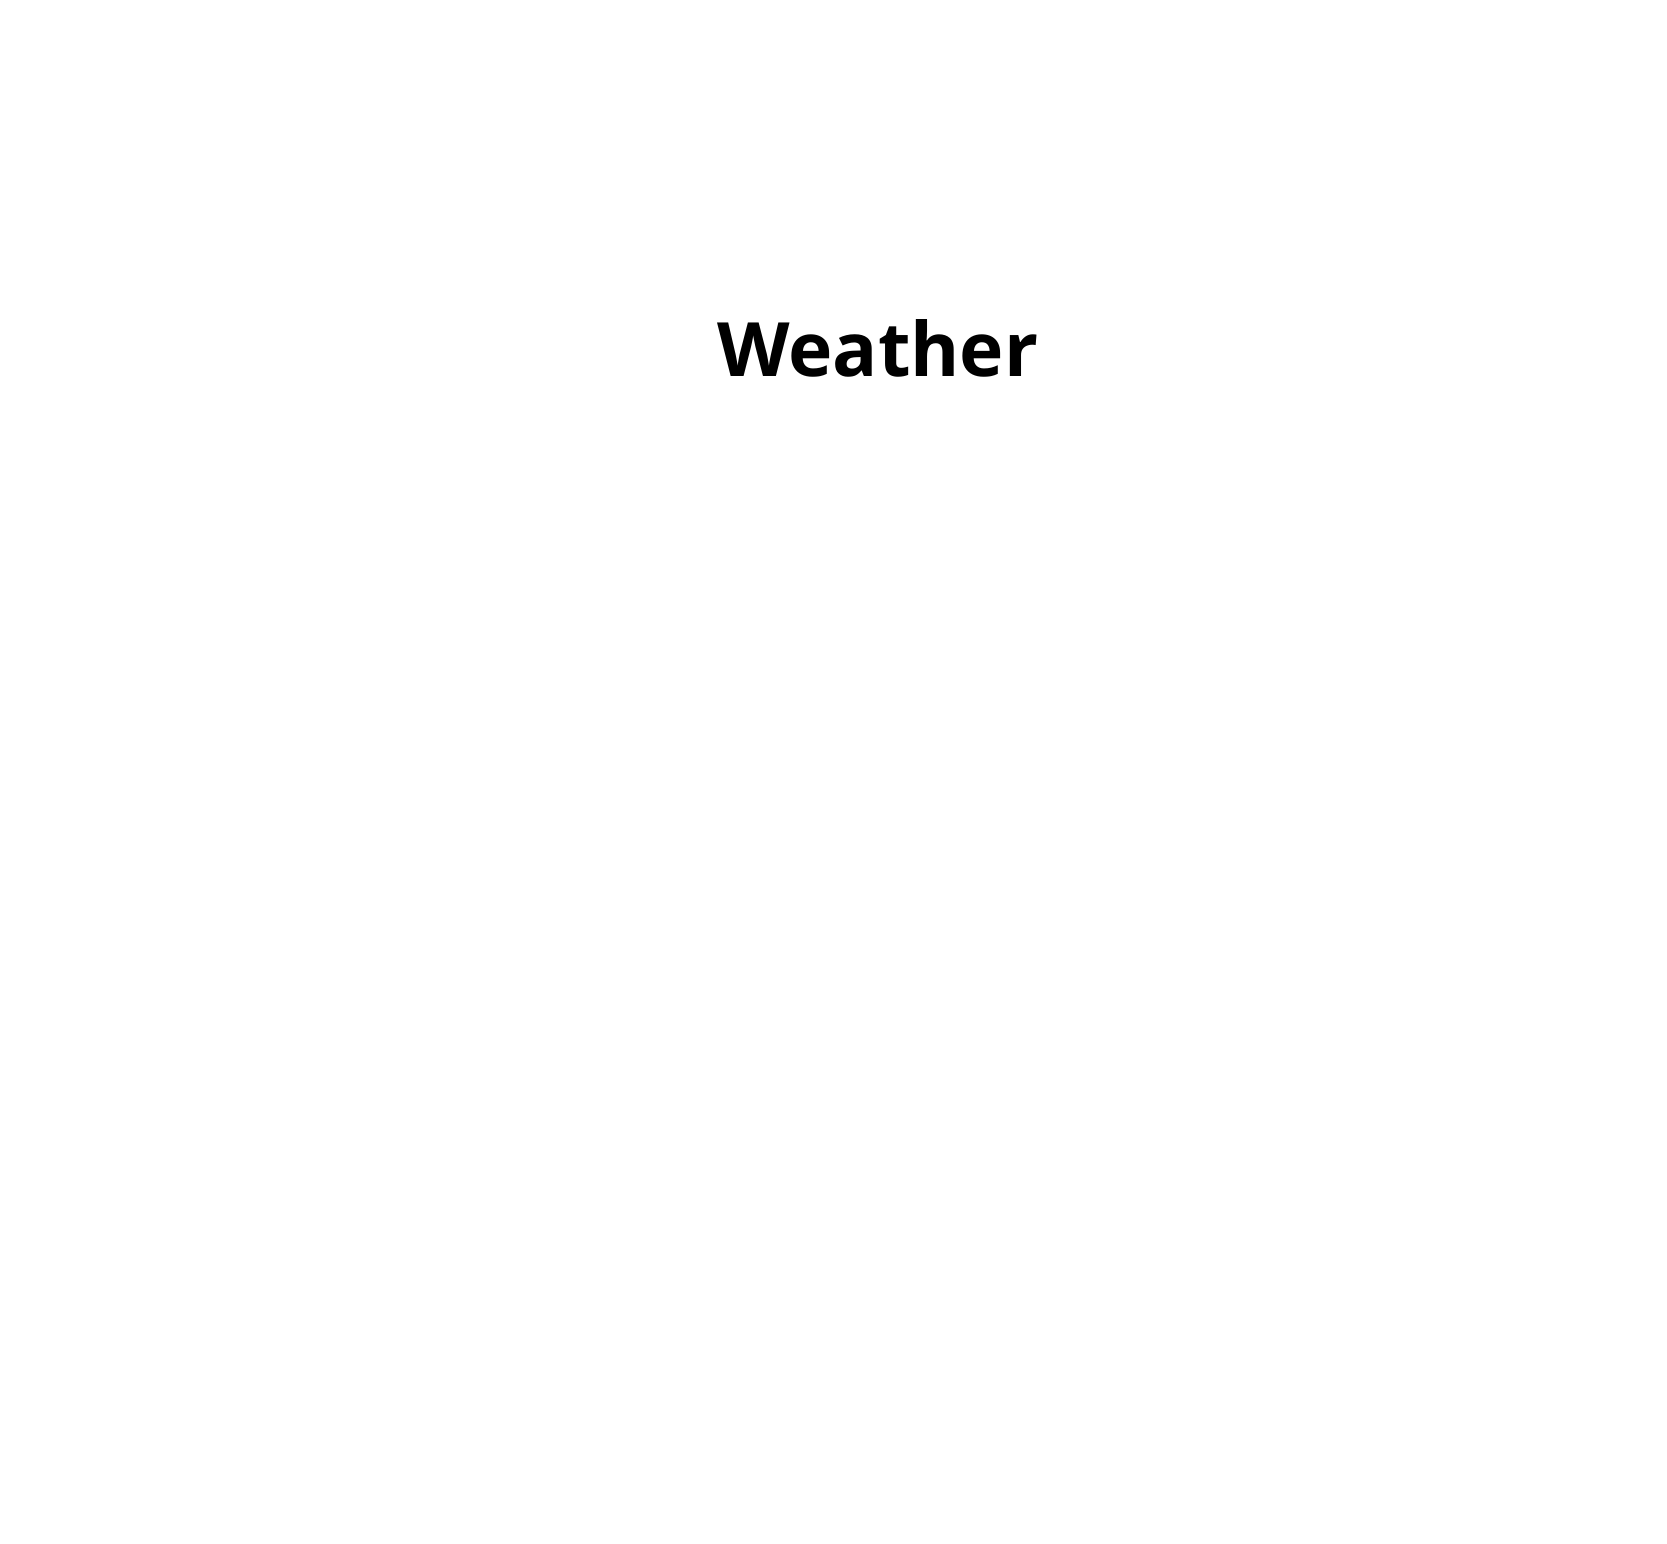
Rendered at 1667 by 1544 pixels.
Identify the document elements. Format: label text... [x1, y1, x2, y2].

text_box Weather [114, 293, 1642, 399]
